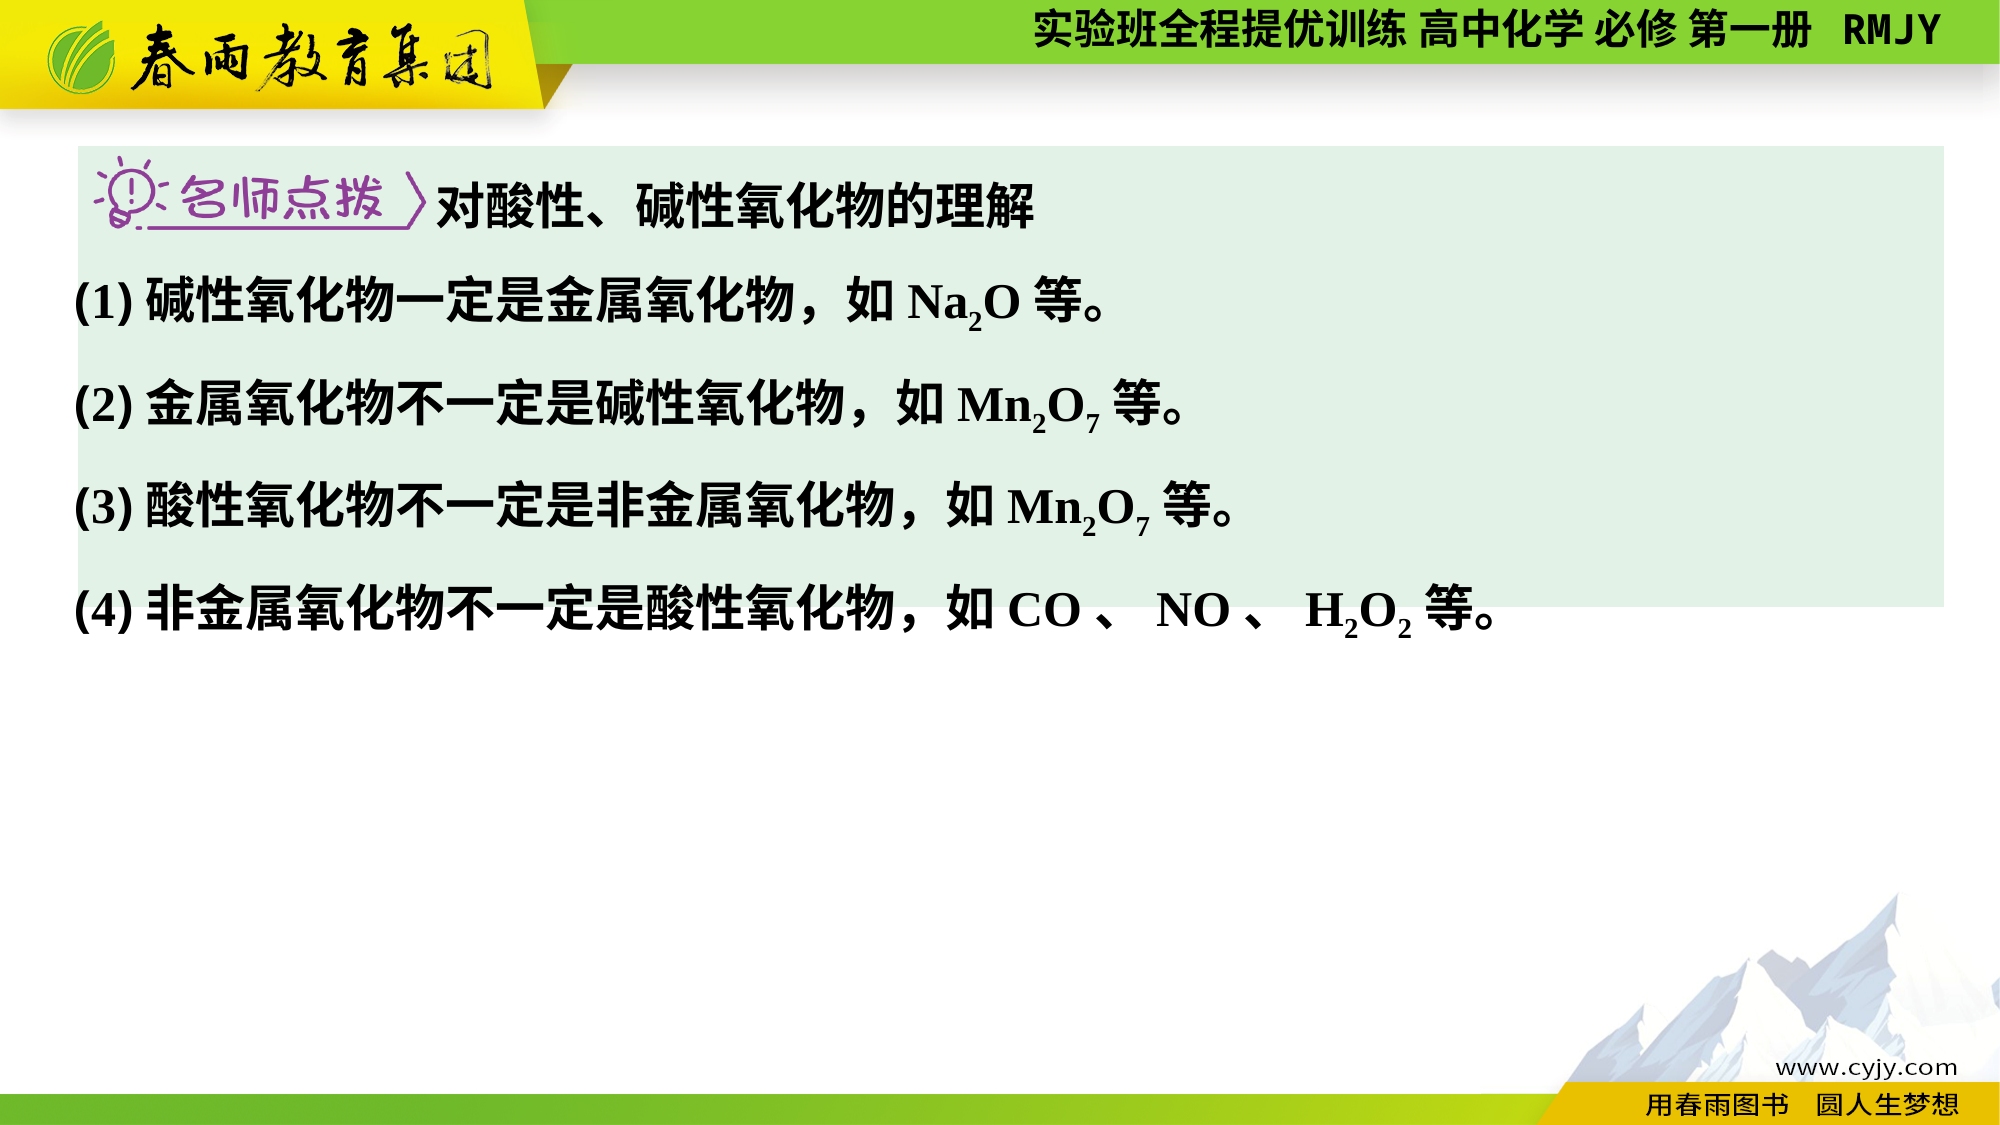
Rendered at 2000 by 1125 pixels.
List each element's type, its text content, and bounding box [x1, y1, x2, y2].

picture [0, 0, 2000, 1125]
list 对酸性、碱性氧化物的理解 (1)碱性氧化物一定是金属氧化物，如Na2O等。 (2)金属氧化物不一定是碱性氧化物，如Mn2O7等。 (3)酸性氧化物不一定是非金属氧化物，如Mn2O7等。 (4)非金属氧化物不一定是酸性氧化物，如CO、NO、H2O2等。 [59, 137, 1944, 607]
